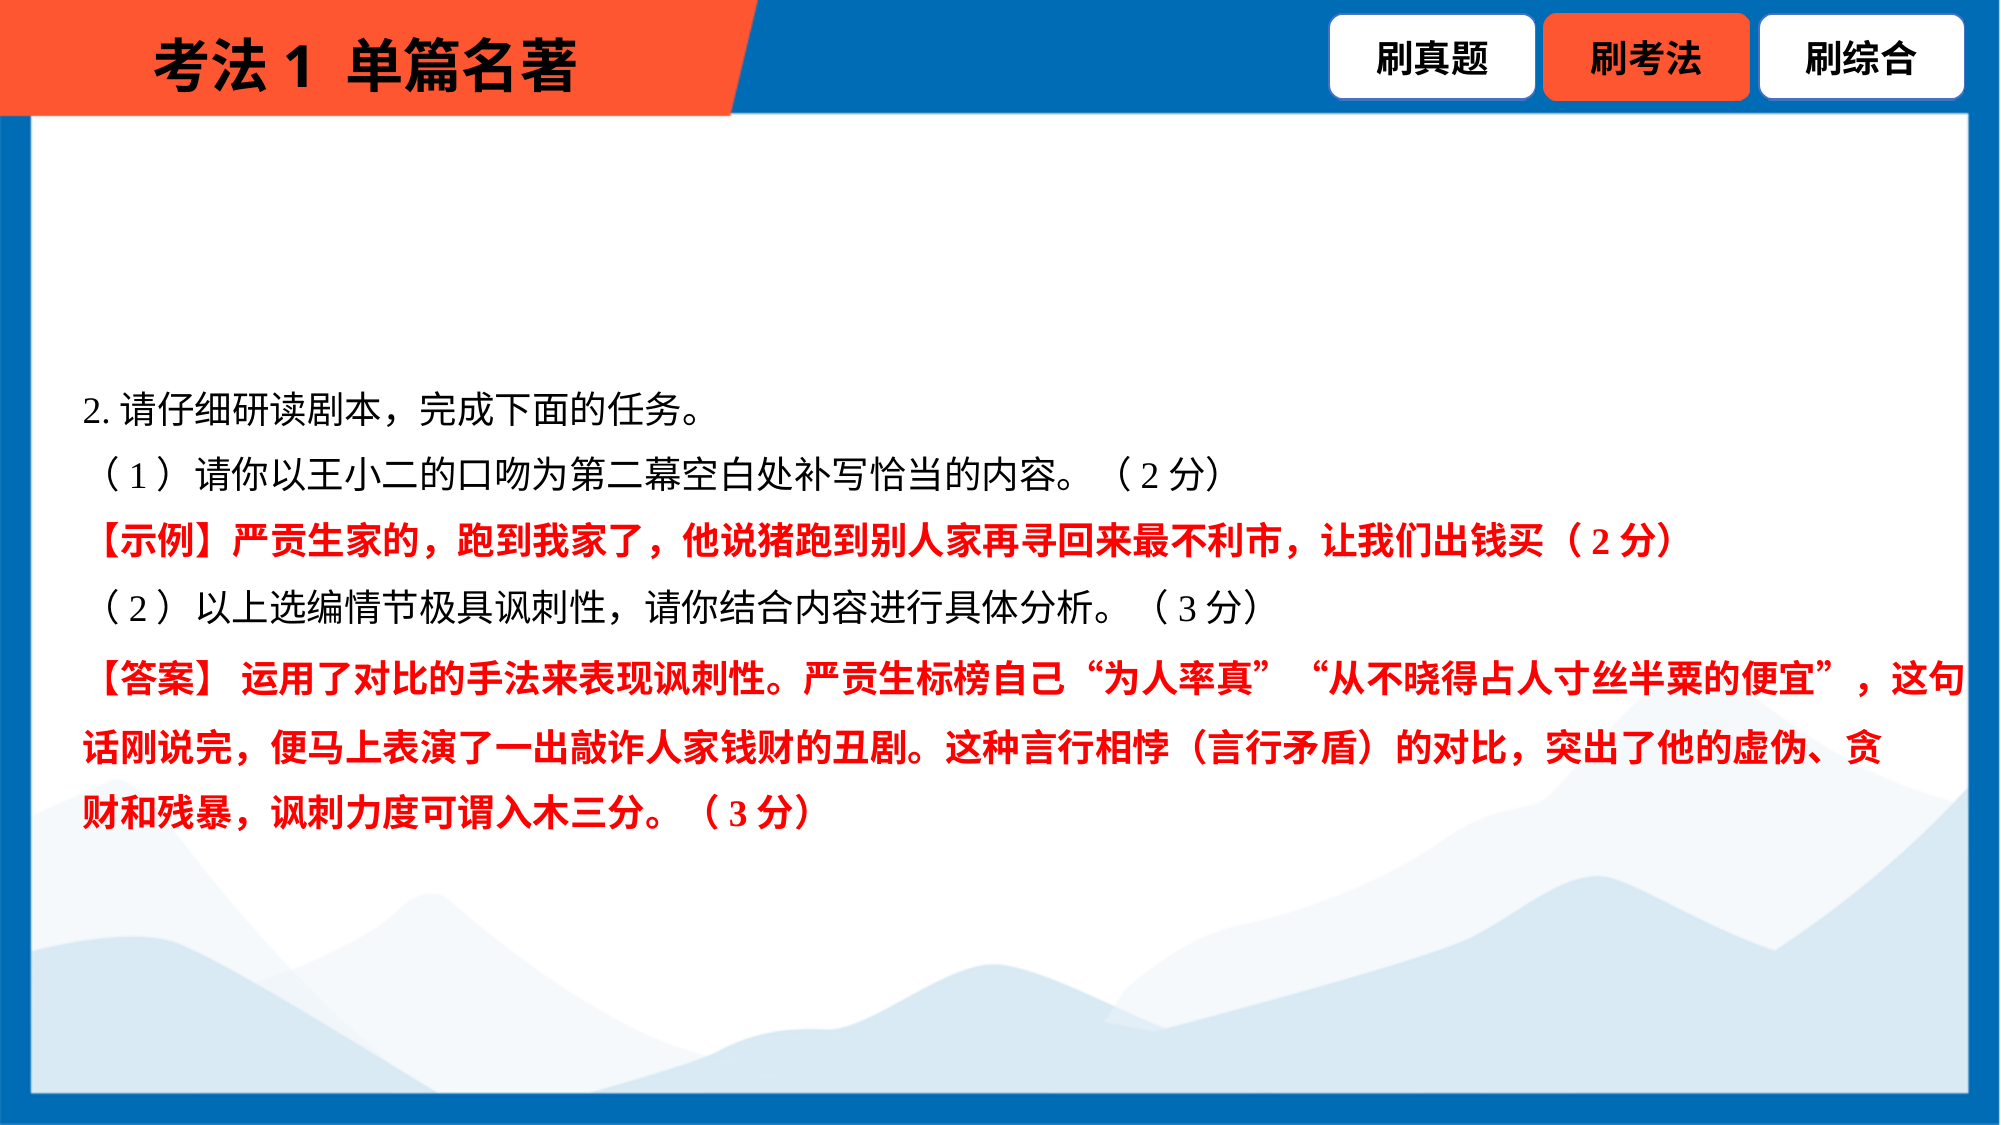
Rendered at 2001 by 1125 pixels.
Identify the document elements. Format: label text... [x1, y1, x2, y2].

picture [0, 0, 2000, 1125]
text_box 【示例】严贡生家的，跑到我家了，他说猪跑到别人家再寻回来最不利市，让我们出钱买（2分） [82, 497, 1917, 556]
text_box 2.请仔细研读剧本，完成下面的任务。 [82, 366, 1917, 425]
text_box （2）以上选编情节极具讽刺性，请你结合内容进行具体分析。（3分） [82, 564, 1917, 623]
text_box 【答案】 运用了对比的手法来表现讽刺性。严贡生标榜自己“为人率真”“从不晓得占人寸丝半粟的便宜”，这句 话刚说完，便马上表演了一出敲诈人家钱财的丑剧。这种言行相悖（言行矛盾）的对比，突出了他的虚伪、贪 财和残暴，讽刺力度可谓入木三分。（3分） [82, 631, 1917, 827]
text_box （1）请你以王小二的口吻为第二幕空白处补写恰当的内容。（2分） [82, 431, 1917, 490]
